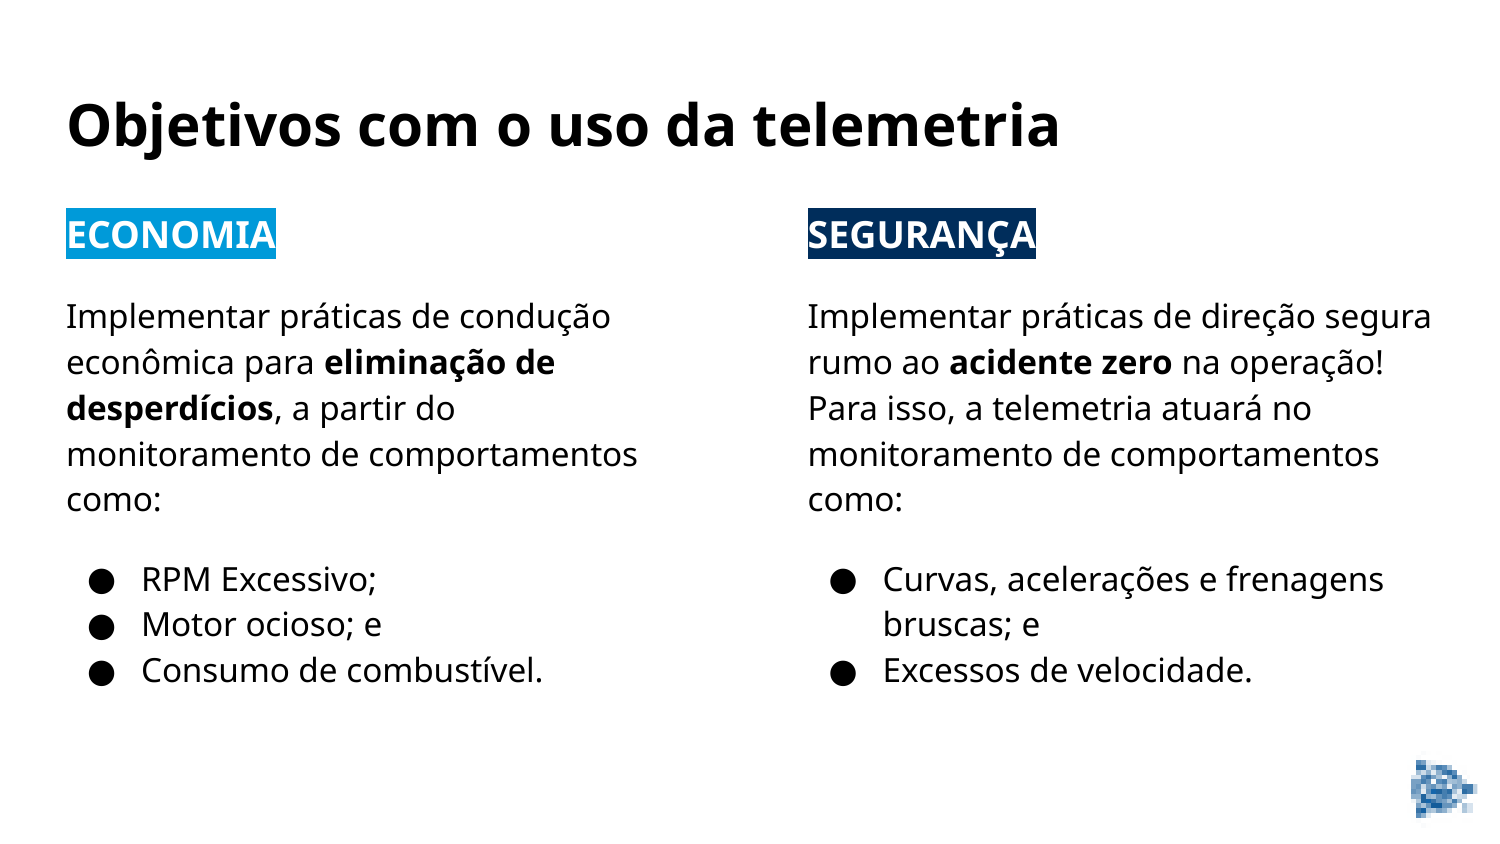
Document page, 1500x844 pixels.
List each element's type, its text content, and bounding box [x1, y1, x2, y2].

title Objetivos com o uso da telemetria [51, 72, 1449, 167]
list SEGURANÇA Implementar práticas de direção segura rumo ao acidente zero na operação! Para isso, a telemetria atuará no monitoramento de comportamentos como: Curvas, acelerações e frenagens bruscas; e Excessos de velocidade. [792, 189, 1449, 750]
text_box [1406, 751, 1489, 828]
list ECONOMIA Implementar práticas de condução econômica para eliminação de desperdícios, a partir do monitoramento de comportamentos como: RPM Excessivo; Motor ocioso; e Consumo de combustível. [51, 189, 708, 750]
